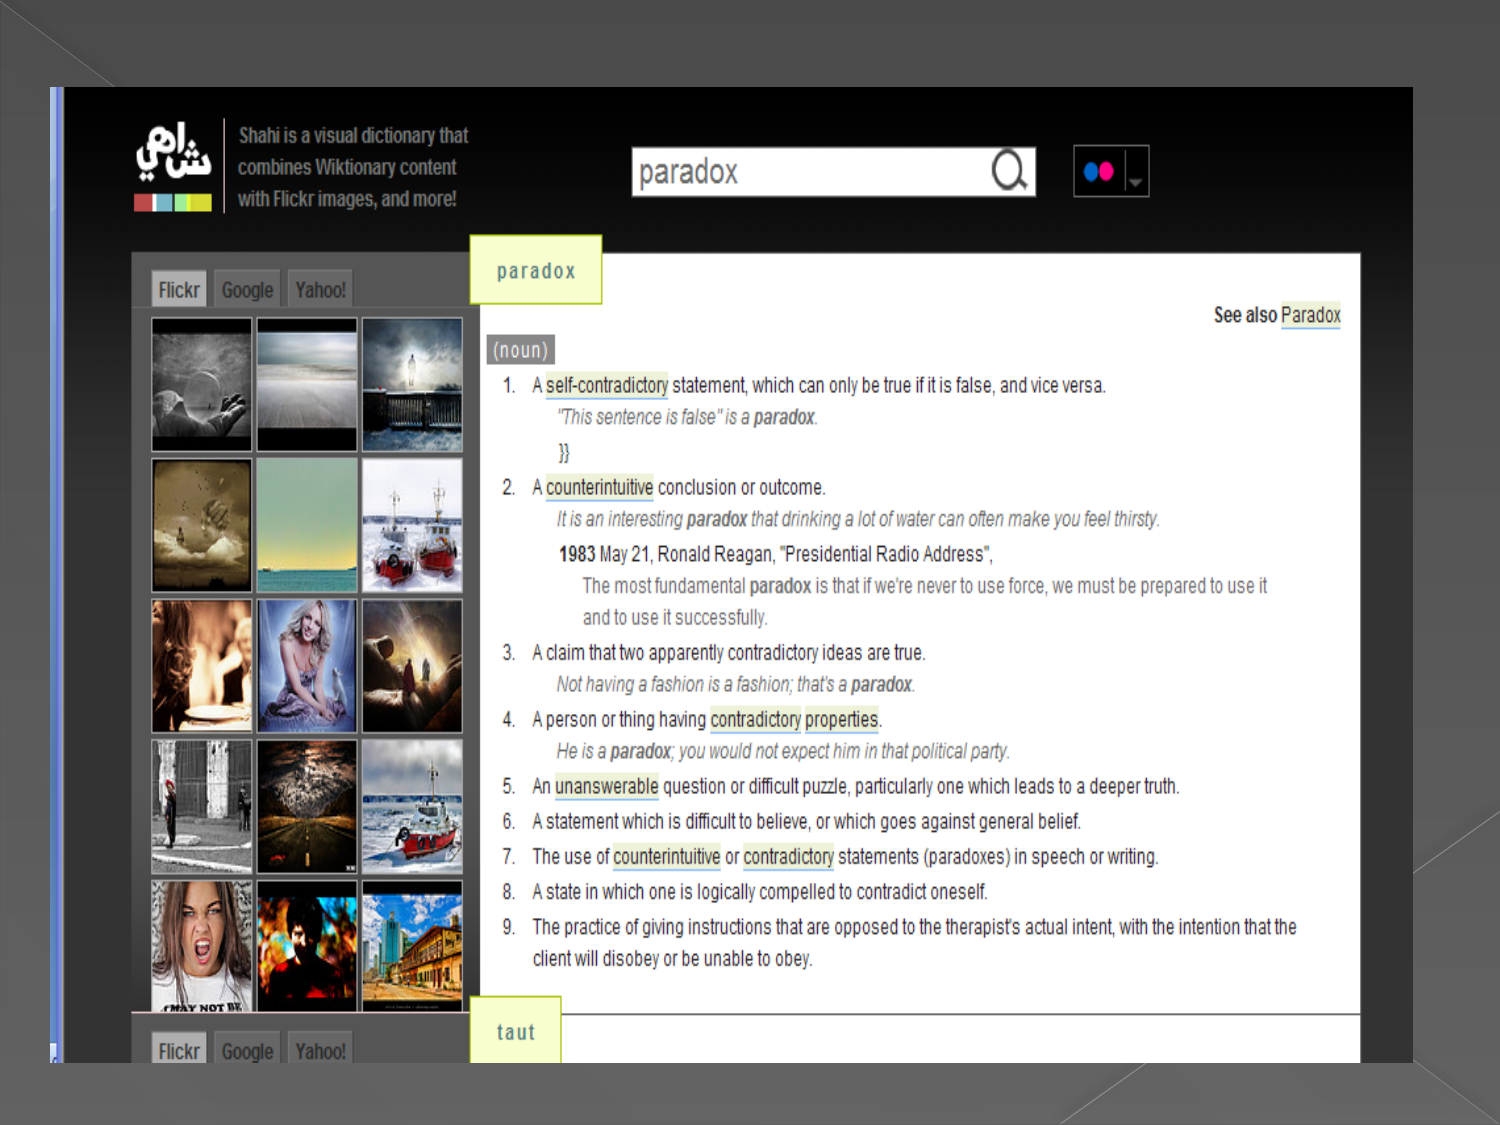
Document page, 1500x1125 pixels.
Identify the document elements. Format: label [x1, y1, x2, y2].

picture [49, 87, 1413, 1063]
